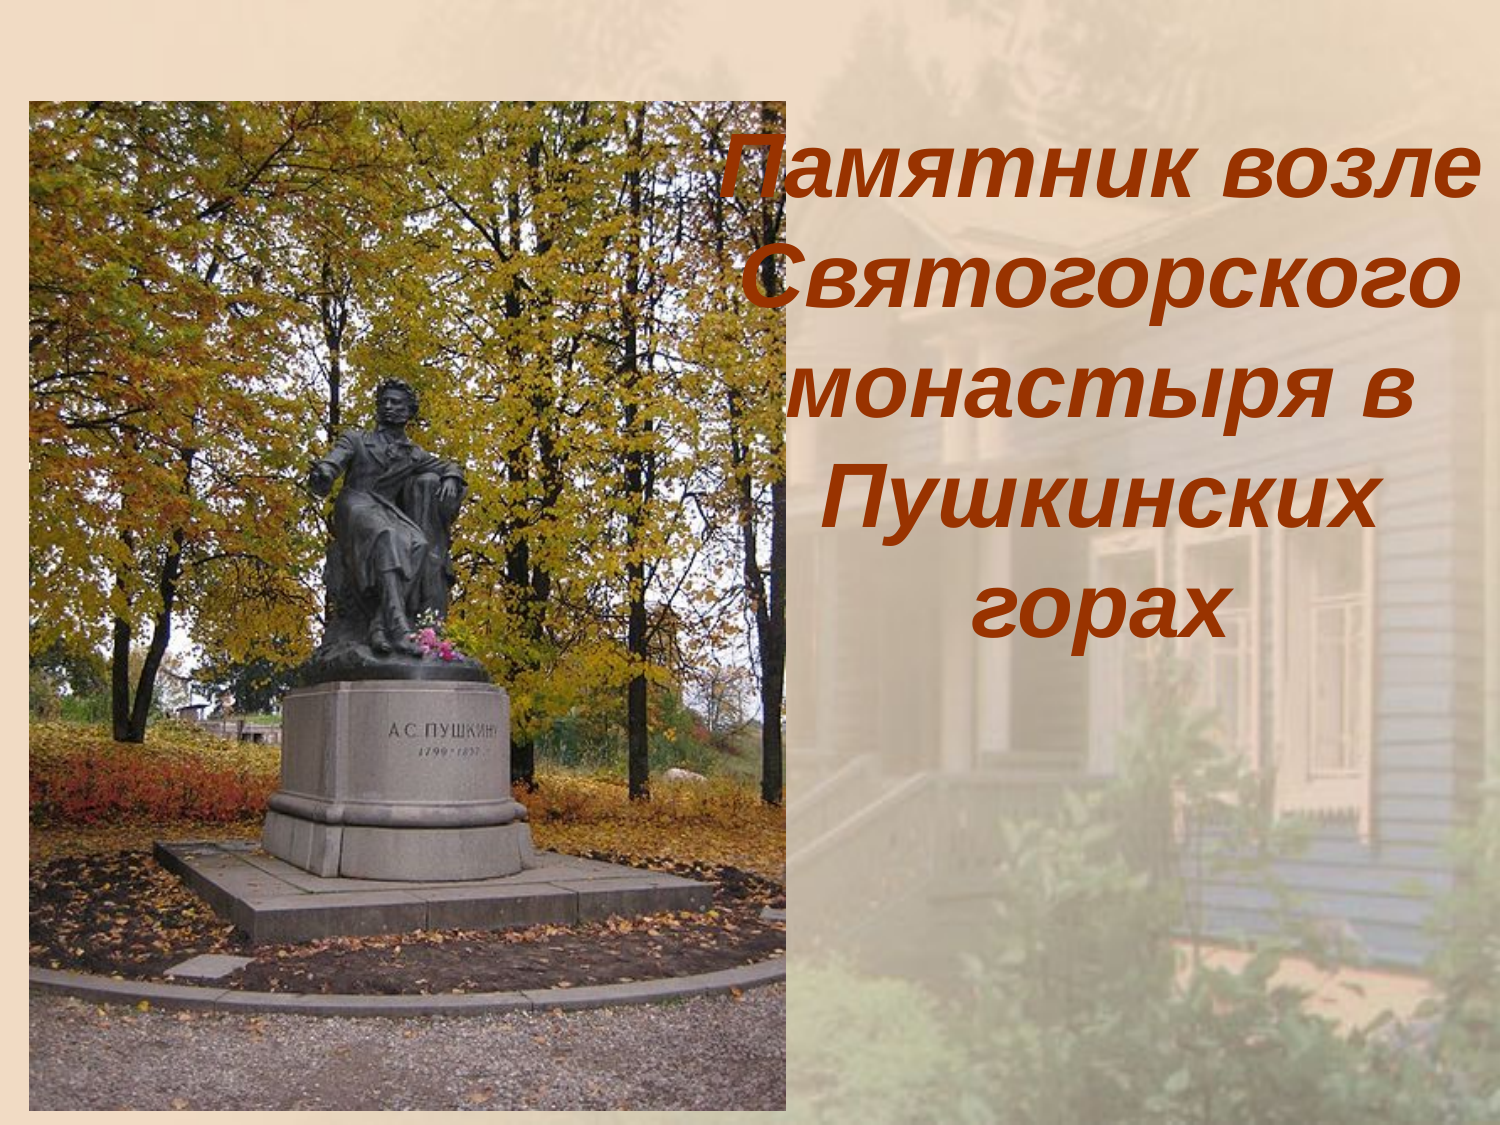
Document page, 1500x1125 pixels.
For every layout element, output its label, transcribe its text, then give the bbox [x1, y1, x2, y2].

title Памятник возле Святогорского монастыря в Пушкинских горах [702, 44, 1500, 717]
picture [0, 0, 1500, 1125]
